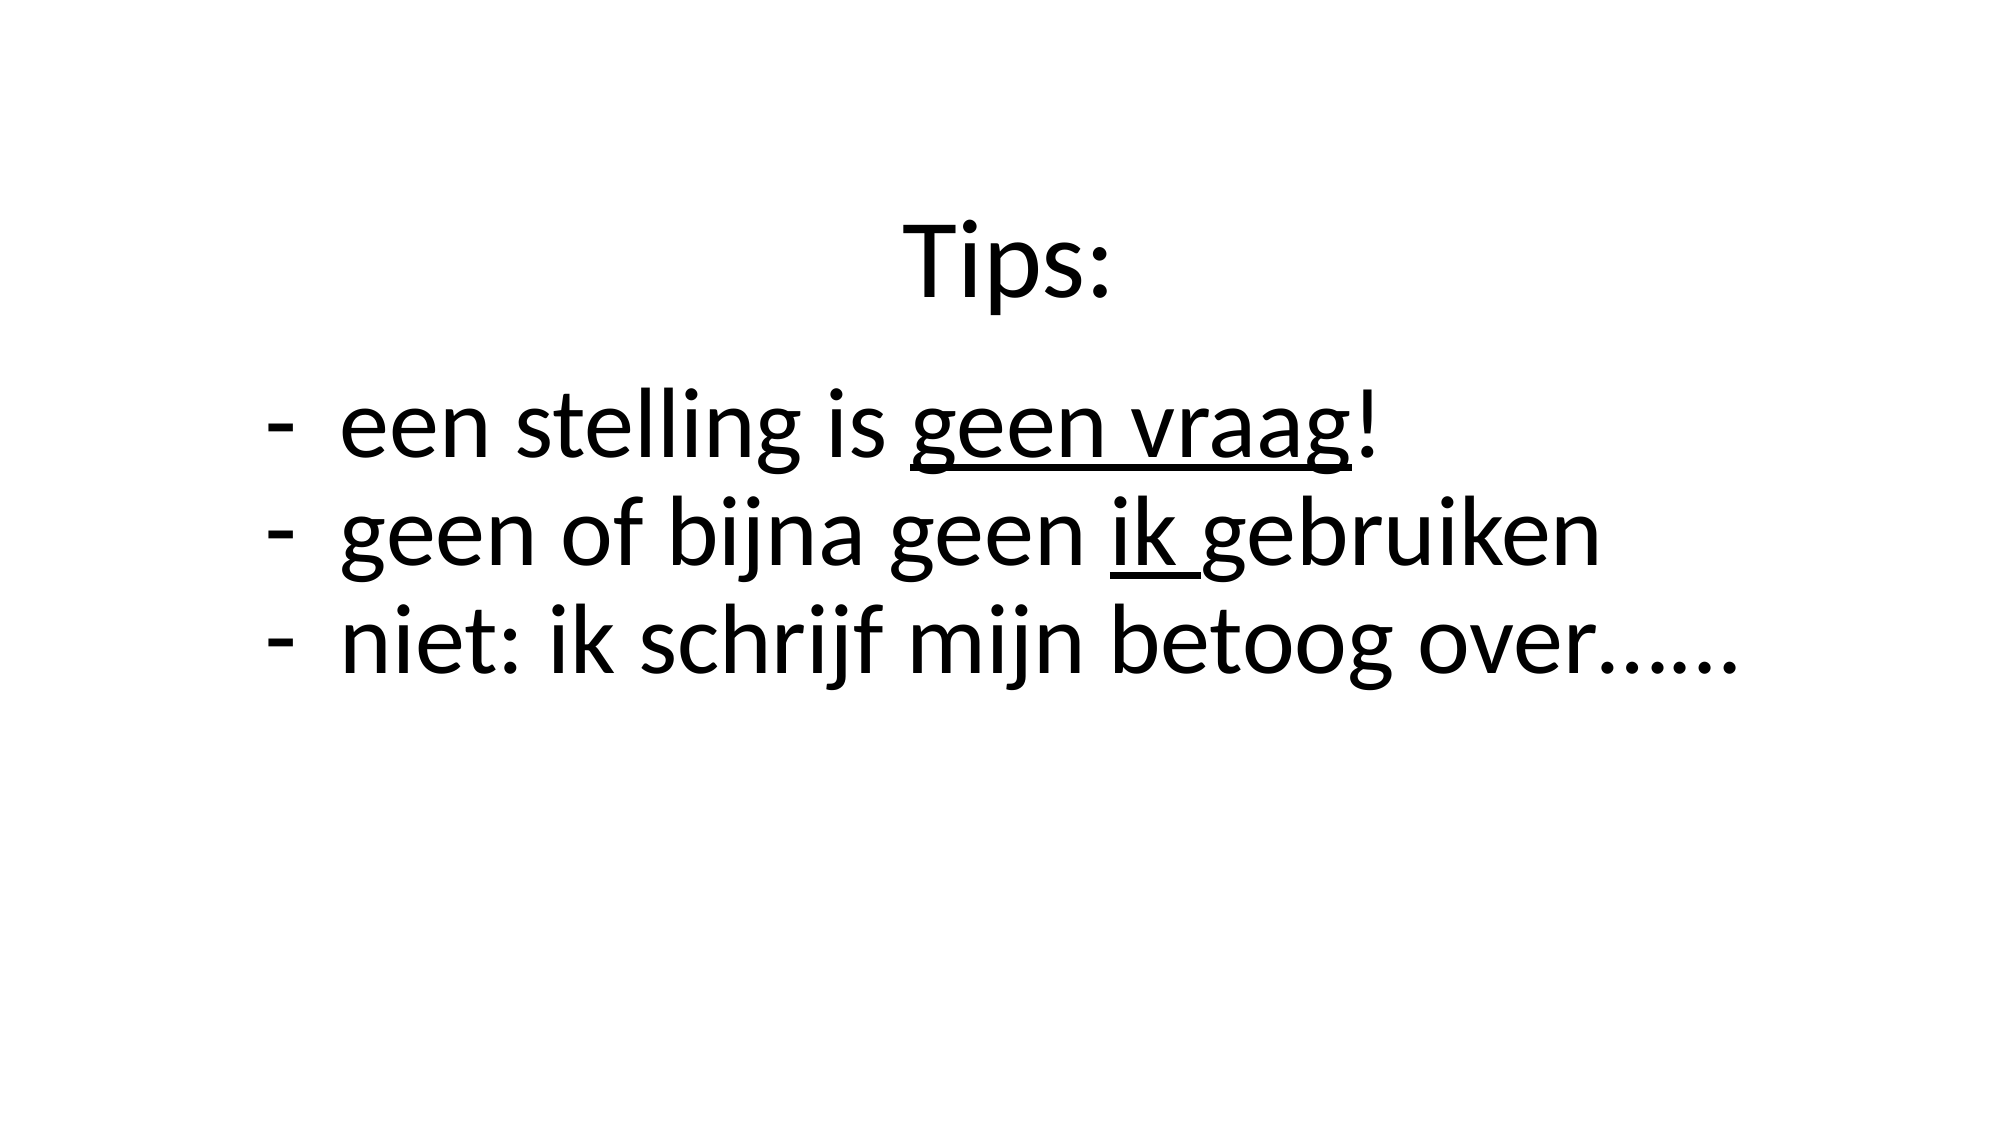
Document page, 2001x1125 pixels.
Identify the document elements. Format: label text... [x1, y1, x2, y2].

subtitle een stelling is geen vraag! geen of bijna geen ik gebruiken niet: ik schrijf mijn betoog over…... [249, 364, 1849, 971]
title Tips: [249, 184, 1769, 330]
